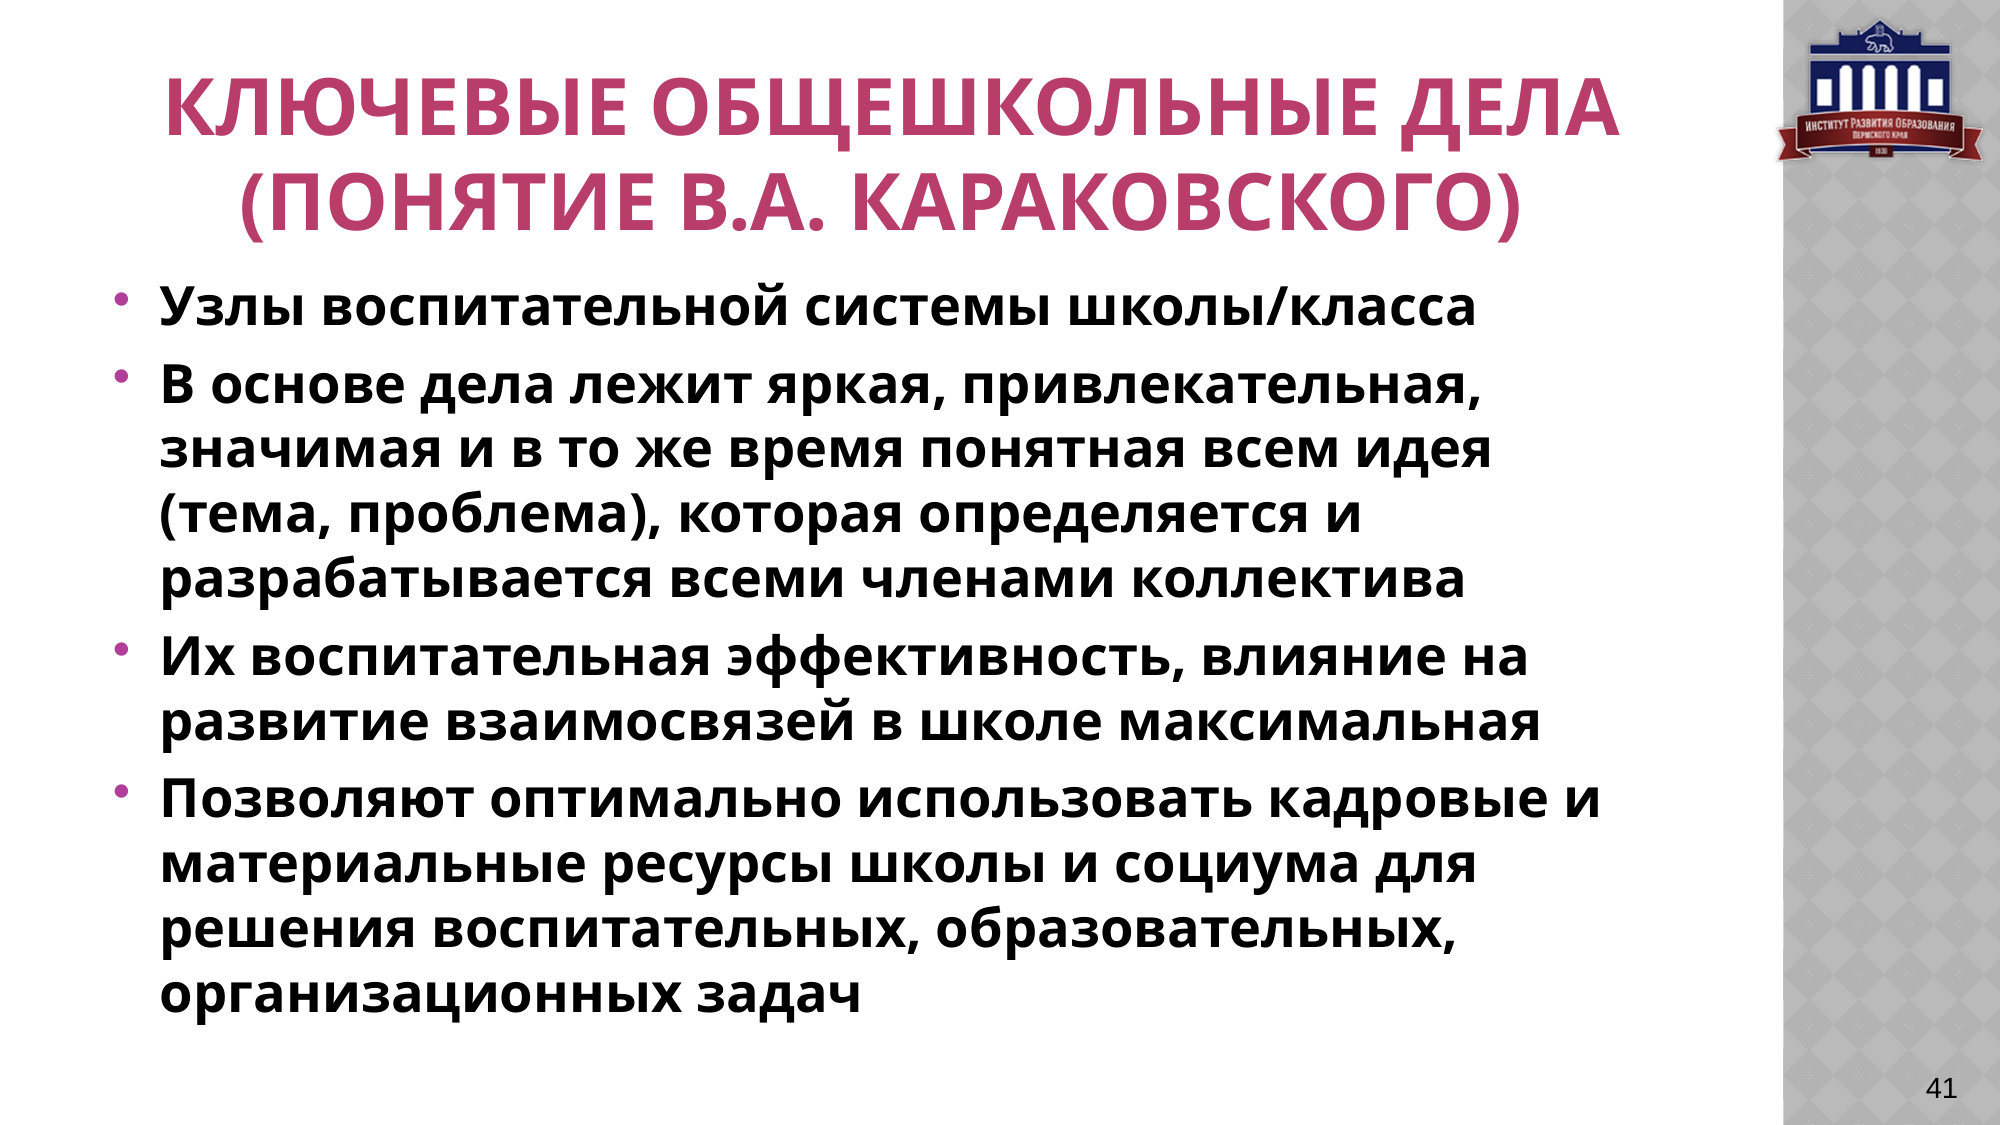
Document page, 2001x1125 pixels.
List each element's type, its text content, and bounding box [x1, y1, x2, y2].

title Ключевые общешкольные дела (понятие В.А. Караковского) [99, 52, 1684, 247]
picture [1771, 12, 1988, 168]
list Узлы воспитательной системы школы/класса В основе дела лежит яркая, привлекательная, значимая и в то же время понятная всем идея (тема, проблема), которая определяется и разрабатывается всеми членами коллектива Их воспитательная эффективность, влияние на развитие взаимосвязей в школе максимальная Позволяют оптимально использовать кадровые и материальные ресурсы школы и социума для решения воспитательных, образовательных, организационных задач [99, 264, 1684, 1059]
